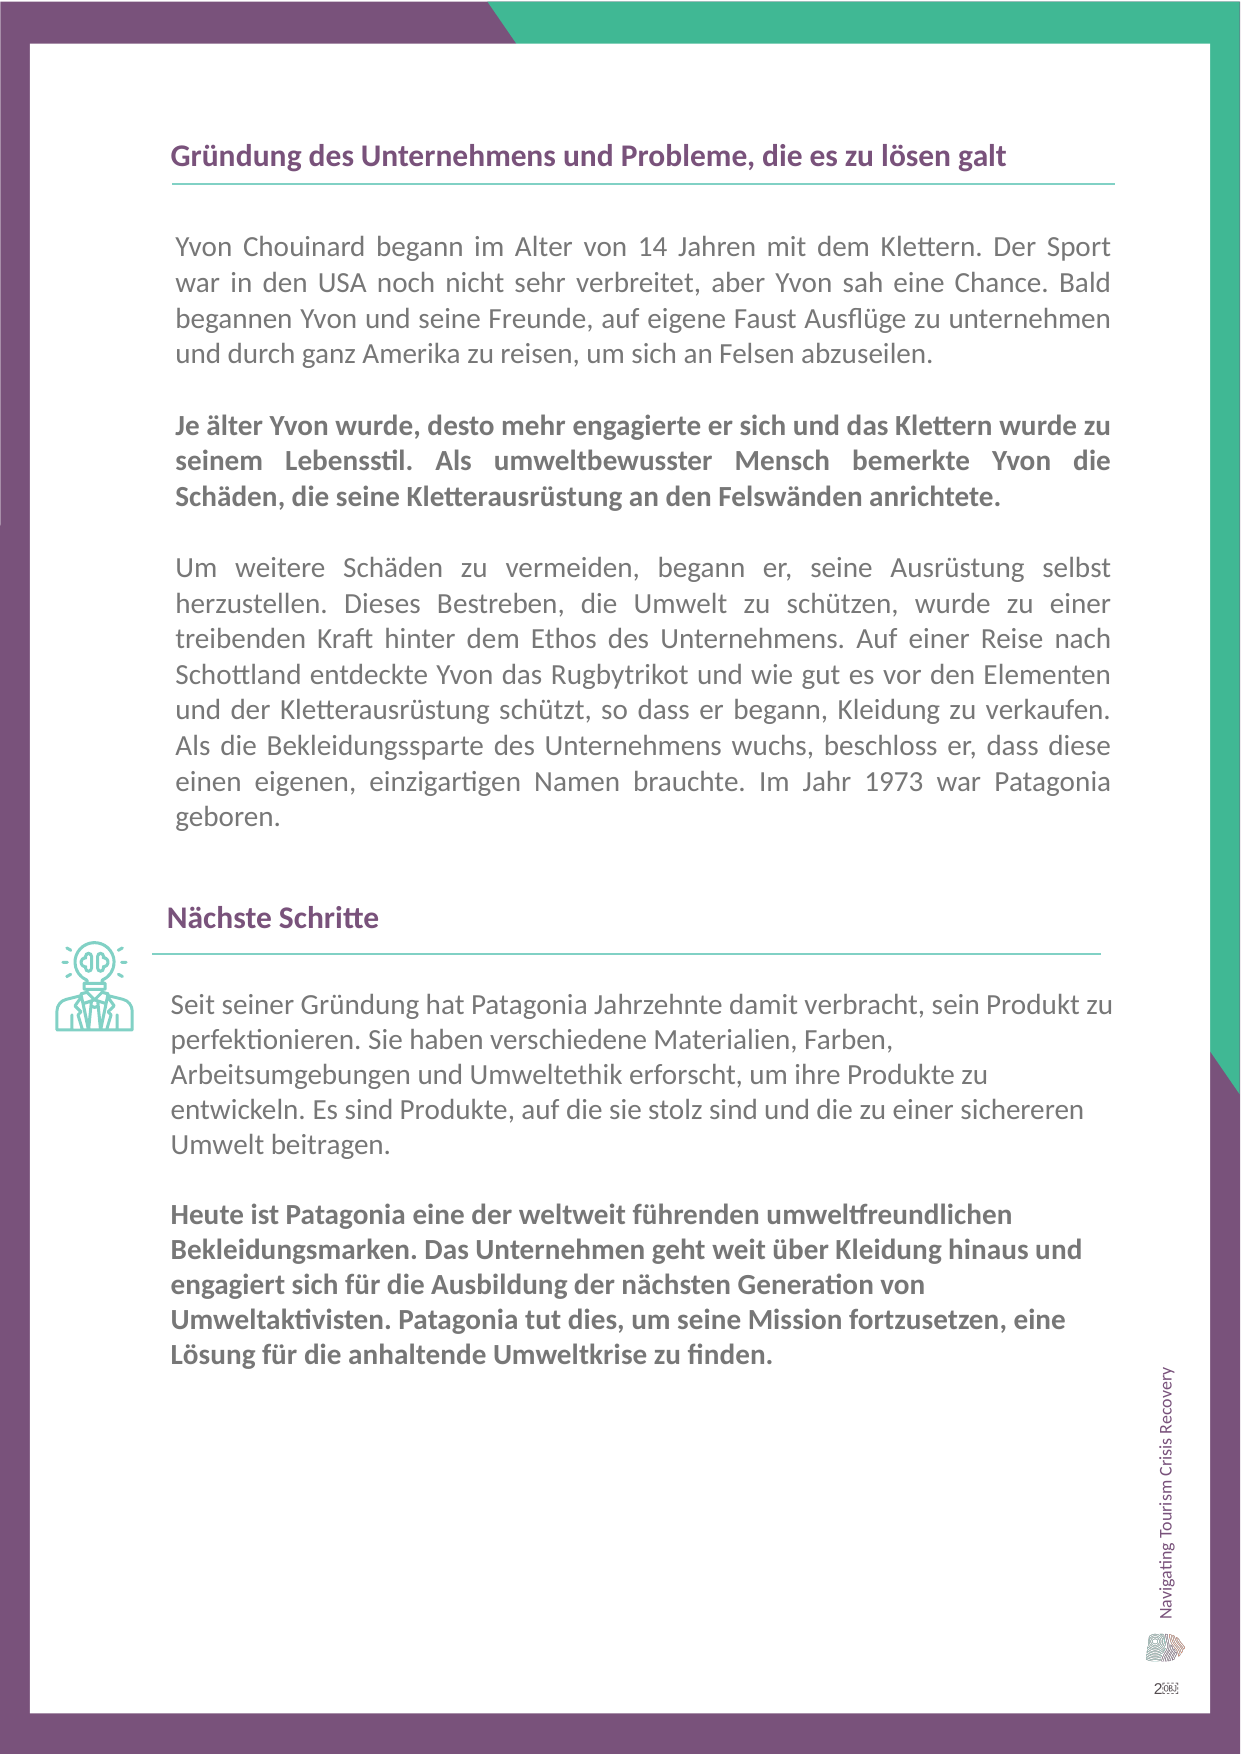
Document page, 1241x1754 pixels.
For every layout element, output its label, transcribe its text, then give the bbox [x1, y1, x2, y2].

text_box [55, 940, 134, 1032]
text_box Seit seiner Gründung hat Patagonia Jahrzehnte damit verbracht, sein Produkt zu perfektionieren. Sie haben verschiedene Materialien, Farben, Arbeitsumgebungen und Umweltethik erforscht, um ihre Produkte zu entwickeln. Es sind Produkte, auf die sie stolz sind und die zu einer sichereren Umwelt beitragen. Heute ist Patagonia eine der weltweit führenden umweltfreundlichen Bekleidungsmarken. Das Unternehmen geht weit über Kleidung hinaus und engagiert sich für die Ausbildung der nächsten Generation von Umweltaktivisten. Patagonia tut dies, um seine Mission fortzusetzen, eine Lösung für die anhaltende Umweltkrise zu finden. [155, 1146, 1139, 1209]
text_box Nächste Schritte [151, 884, 1135, 947]
list Gründung des Unternehmens und Probleme, die es zu lösen galt [155, 122, 1139, 185]
picture [1142, 1631, 1189, 1667]
text_box Yvon Chouinard begann im Alter von 14 Jahren mit dem Klettern. Der Sport war in den USA noch nicht sehr verbreitet, aber Yvon sah eine Chance. Bald begannen Yvon und seine Freunde, auf eigene Faust Ausflüge zu unternehmen und durch ganz Amerika zu reisen, um sich an Felsen abzuseilen. Je älter Yvon wurde, desto mehr engagierte er sich und das Klettern wurde zu seinem Lebensstil. Als umweltbewusster Mensch bemerkte Yvon die Schäden, die seine Kletterausrüstung an den Felswänden anrichtete. Um weitere Schäden zu vermeiden, begann er, seine Ausrüstung selbst herzustellen. Dieses Bestreben, die Umwelt zu schützen, wurde zu einer treibenden Kraft hinter dem Ethos des Unternehmens. Auf einer Reise nach Schottland entdeckte Yvon das Rugbytrikot und wie gut es vor den Elementen und der Kletterausrüstung schützt, so dass er begann, Kleidung zu verkaufen. Als die Bekleidungssparte des Unternehmens wuchs, beschloss er, dass diese einen eigenen, einzigartigen Namen brauchte. Im Jahr 1973 war Patagonia geboren. [160, 219, 1127, 756]
